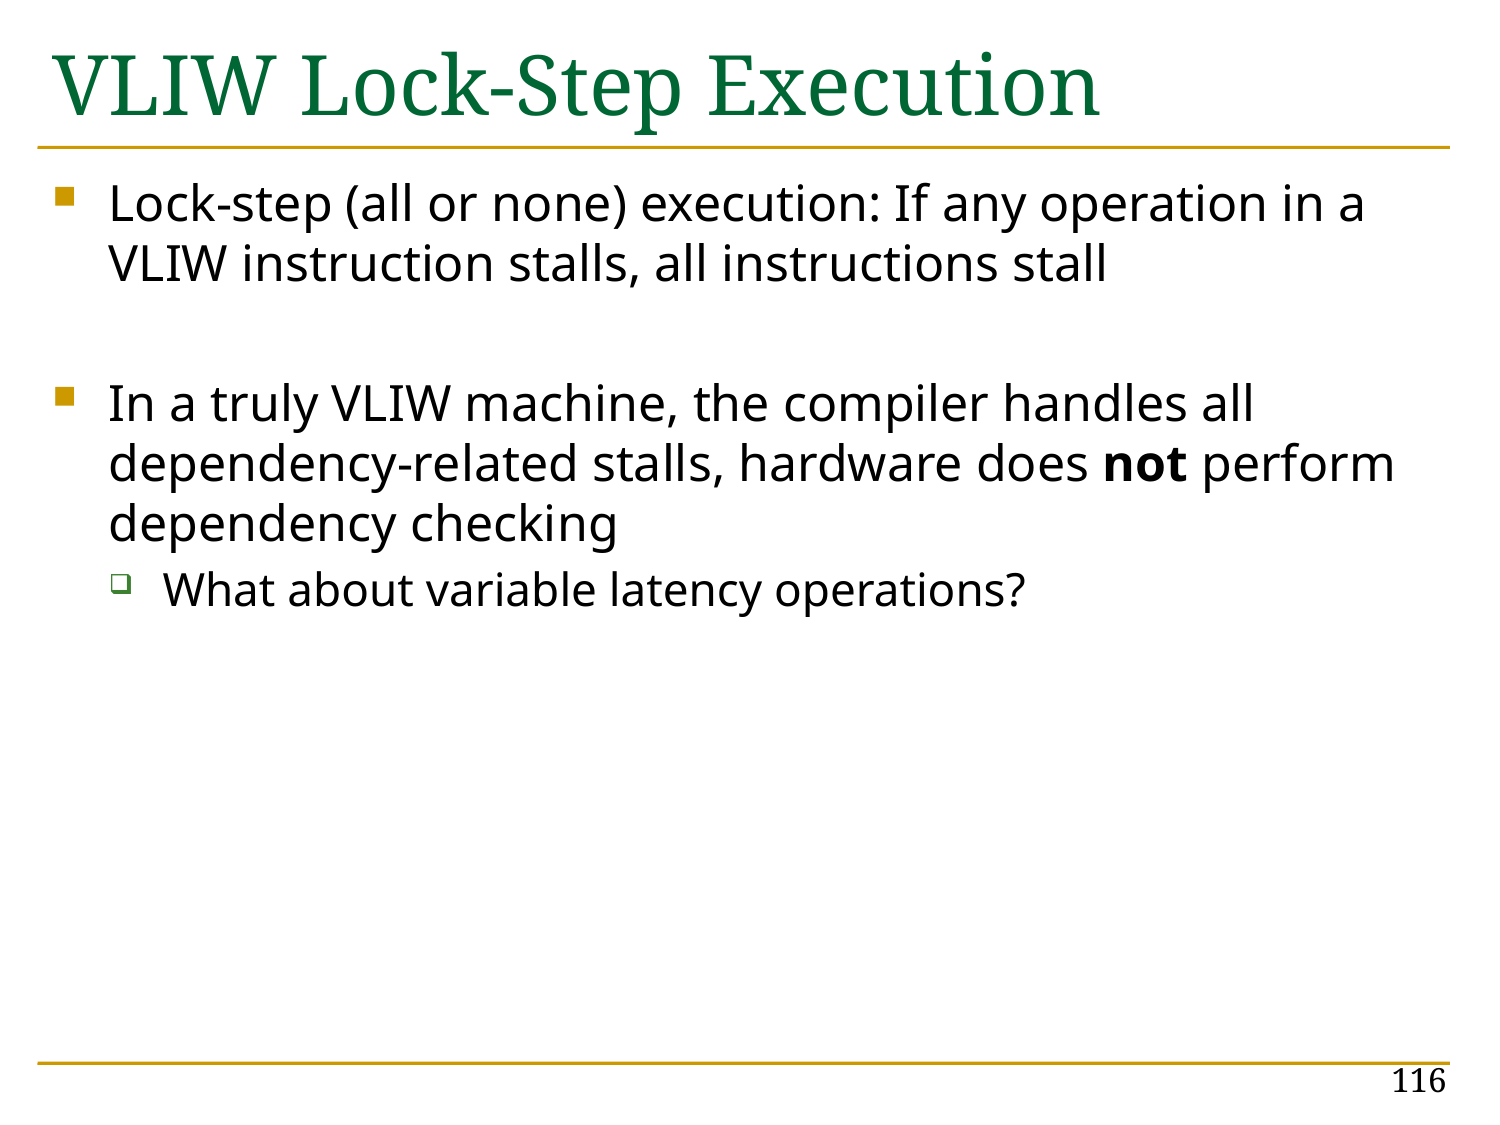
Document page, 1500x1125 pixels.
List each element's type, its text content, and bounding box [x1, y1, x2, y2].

list Lock-step (all or none) execution: If any operation in a VLIW instruction stalls, all instructions stall In a truly VLIW machine, the compiler handles all dependency-related stalls, hardware does not perform dependency checking What about variable latency operations? [37, 163, 1450, 1016]
title VLIW Lock-Step Execution [37, 24, 1450, 163]
slide_number 116 [1111, 1036, 1462, 1112]
